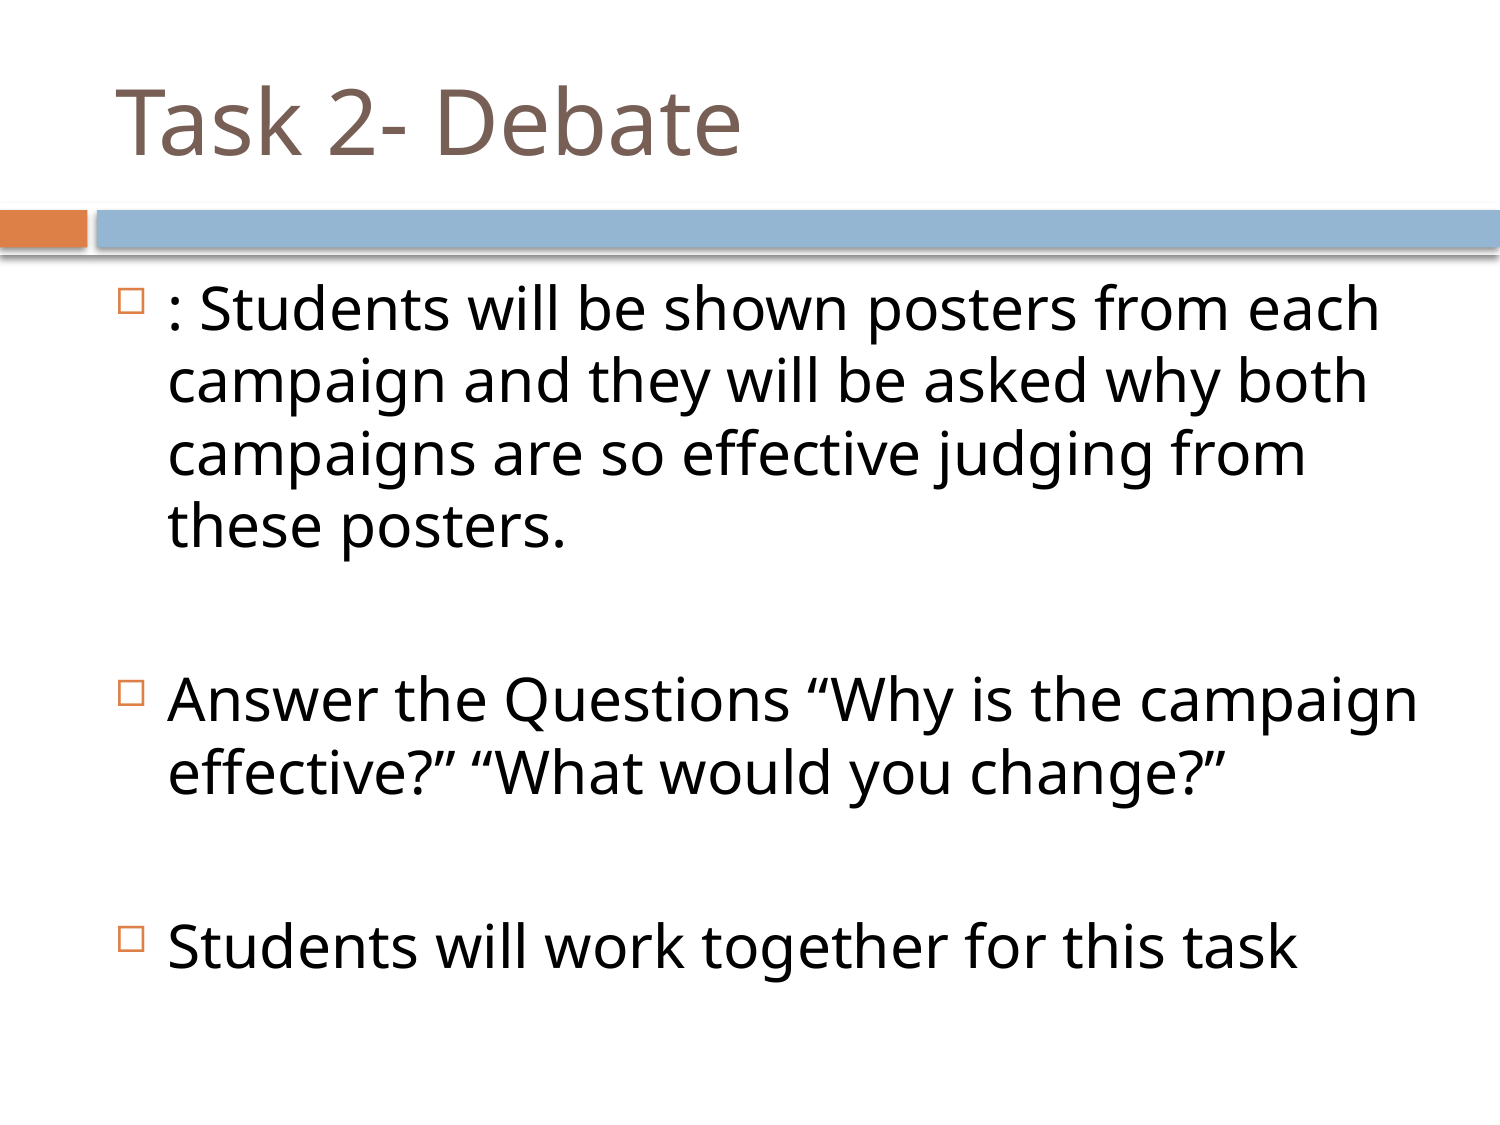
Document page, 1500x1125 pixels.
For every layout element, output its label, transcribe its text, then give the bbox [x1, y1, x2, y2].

title Task 2- Debate [100, 37, 1438, 200]
list : Students will be shown posters from each campaign and they will be asked why both campaigns are so effective judging from these posters. Answer the Questions “Why is the campaign effective?” “What would you change?” Students will work together for this task [100, 262, 1438, 1000]
